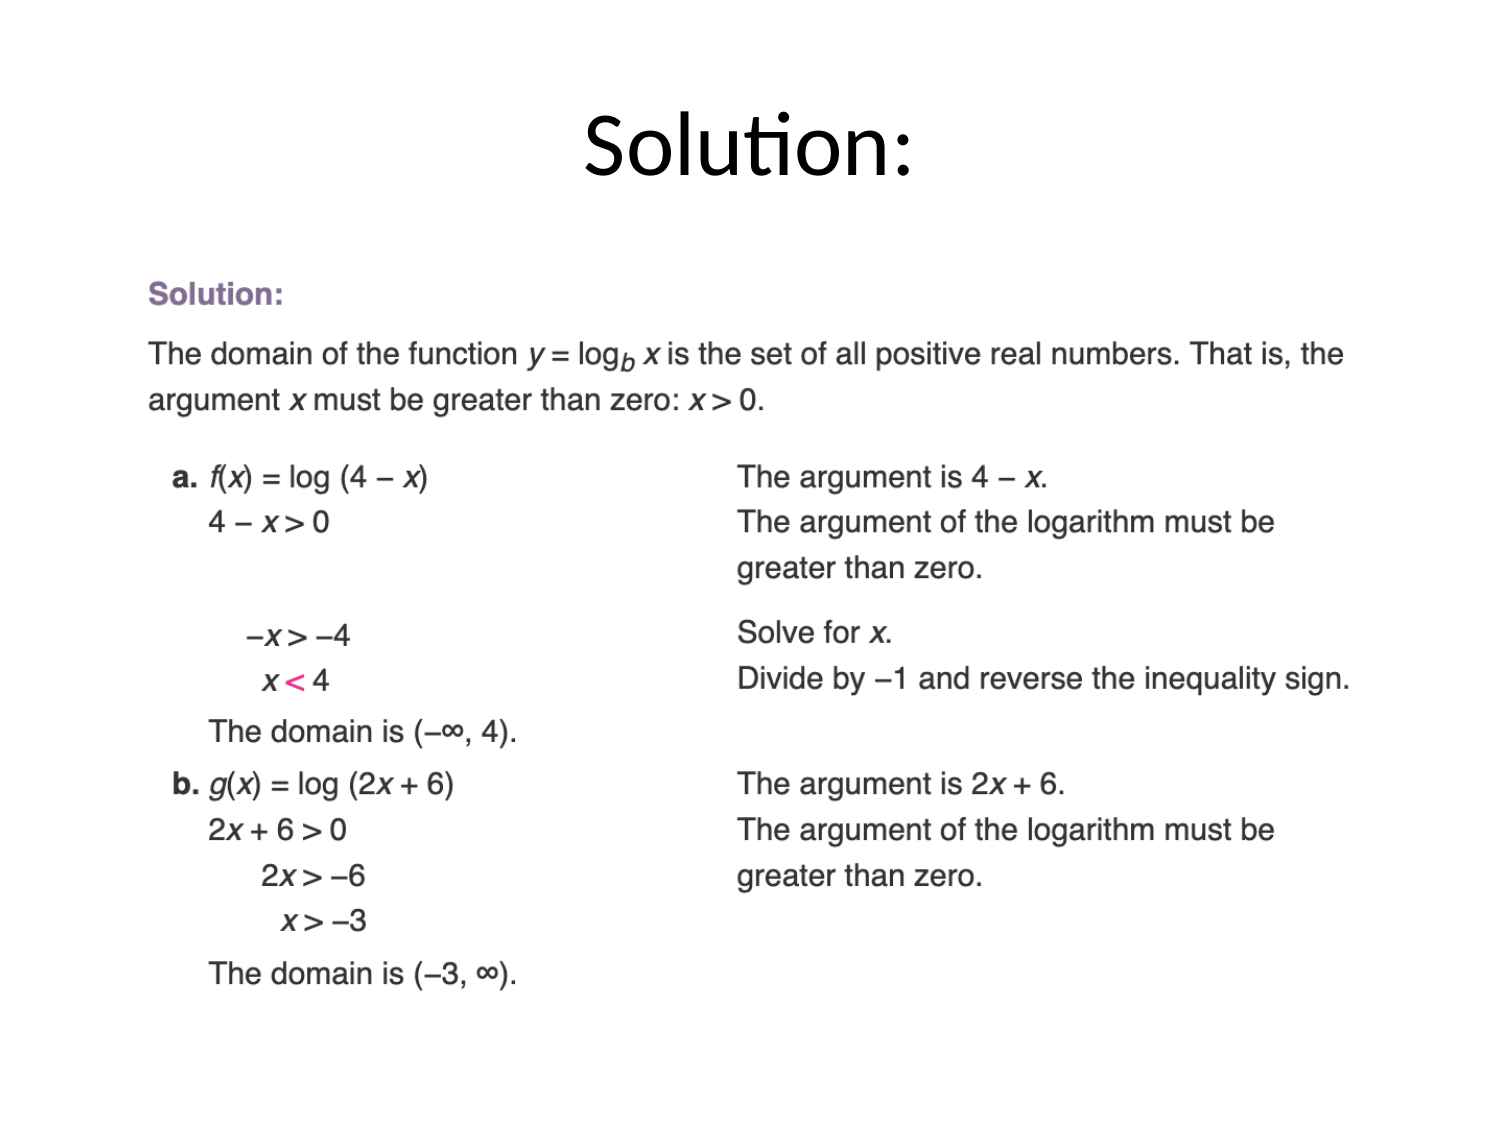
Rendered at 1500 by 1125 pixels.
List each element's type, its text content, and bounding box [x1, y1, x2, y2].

title Solution: [75, 45, 1425, 233]
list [74, 262, 1426, 1006]
